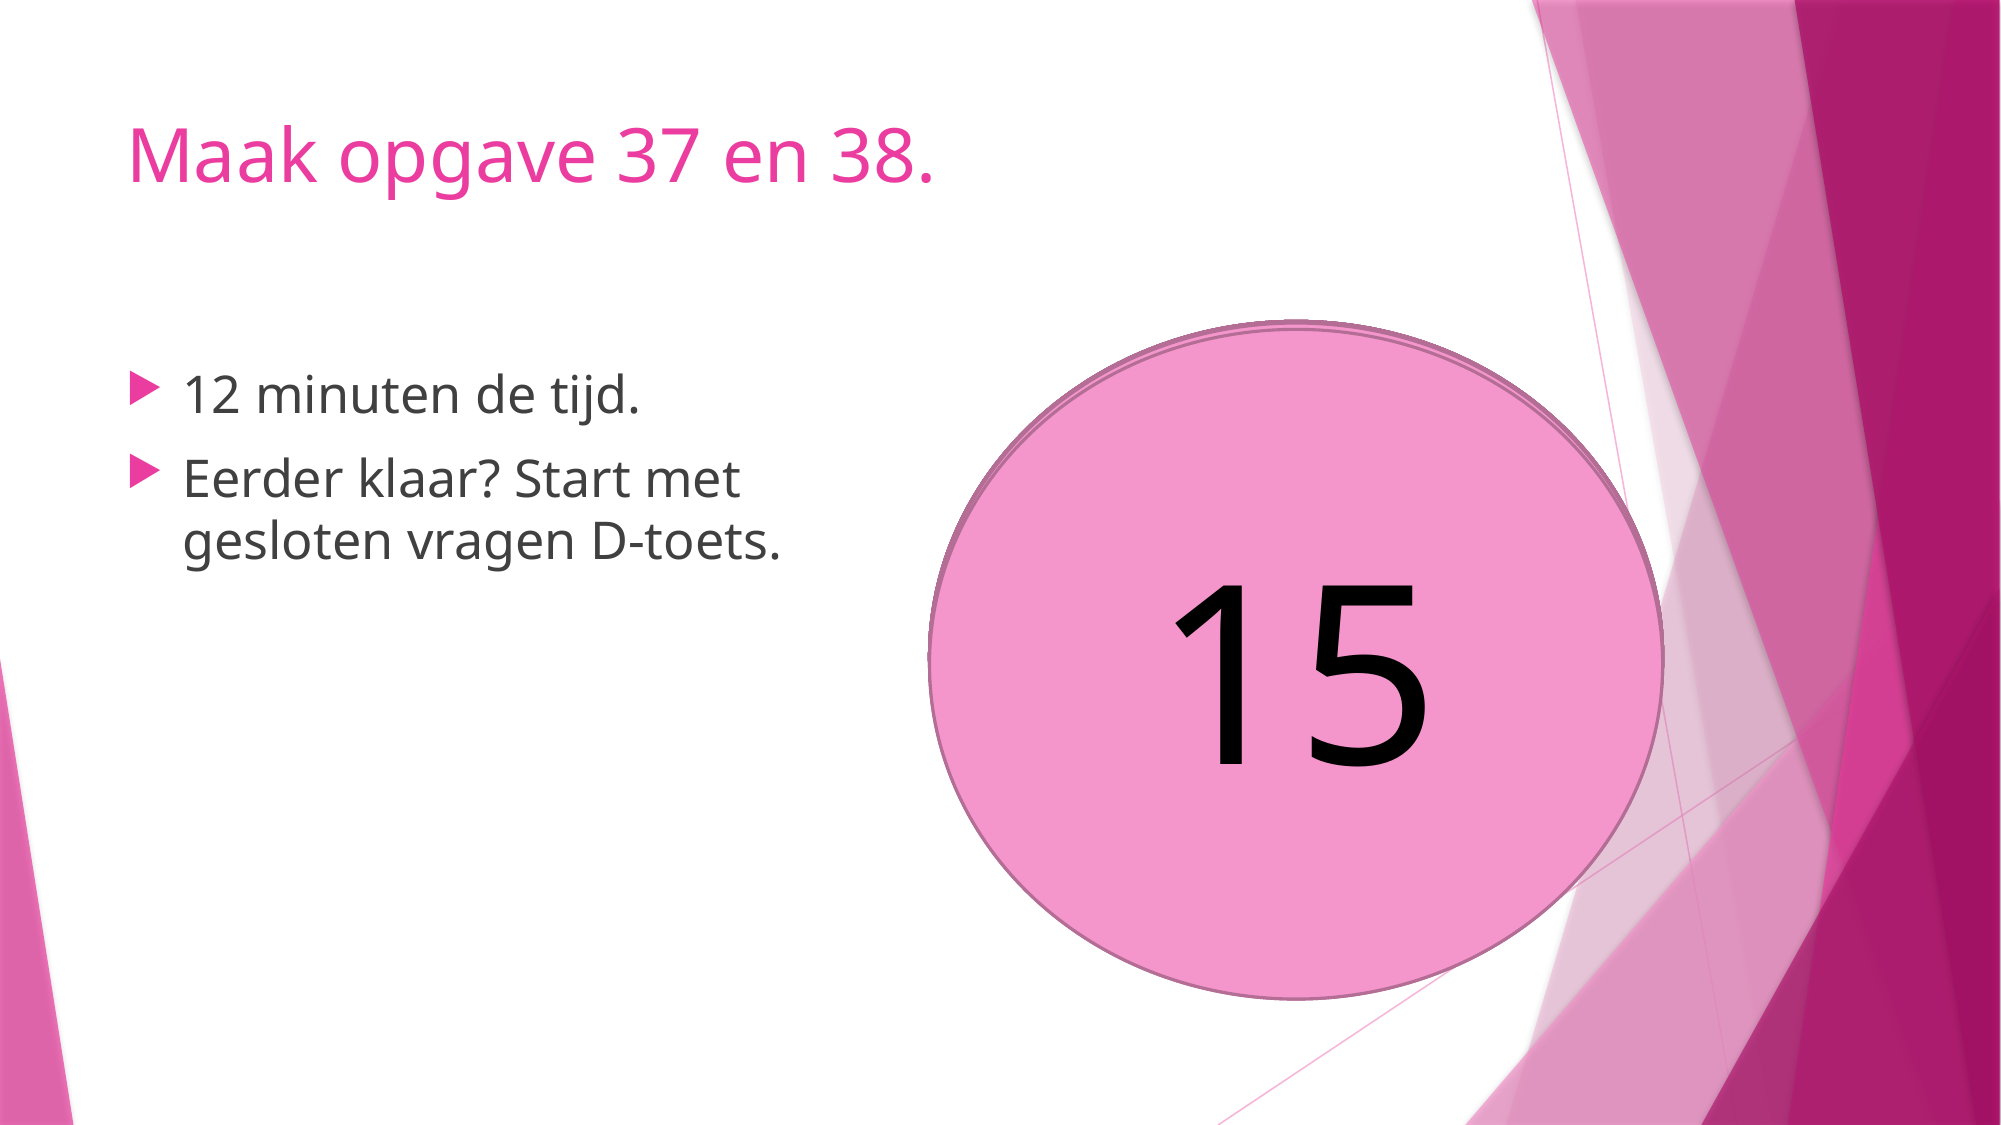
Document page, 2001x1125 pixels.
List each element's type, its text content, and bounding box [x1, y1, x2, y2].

list 12 minuten de tijd. Eerder klaar? Start met gesloten vragen D-toets. [111, 354, 831, 962]
title Maak opgave 37 en 38. [111, 99, 1522, 317]
text_box 15 [927, 327, 1665, 1001]
text_box 14 [930, 321, 1662, 621]
